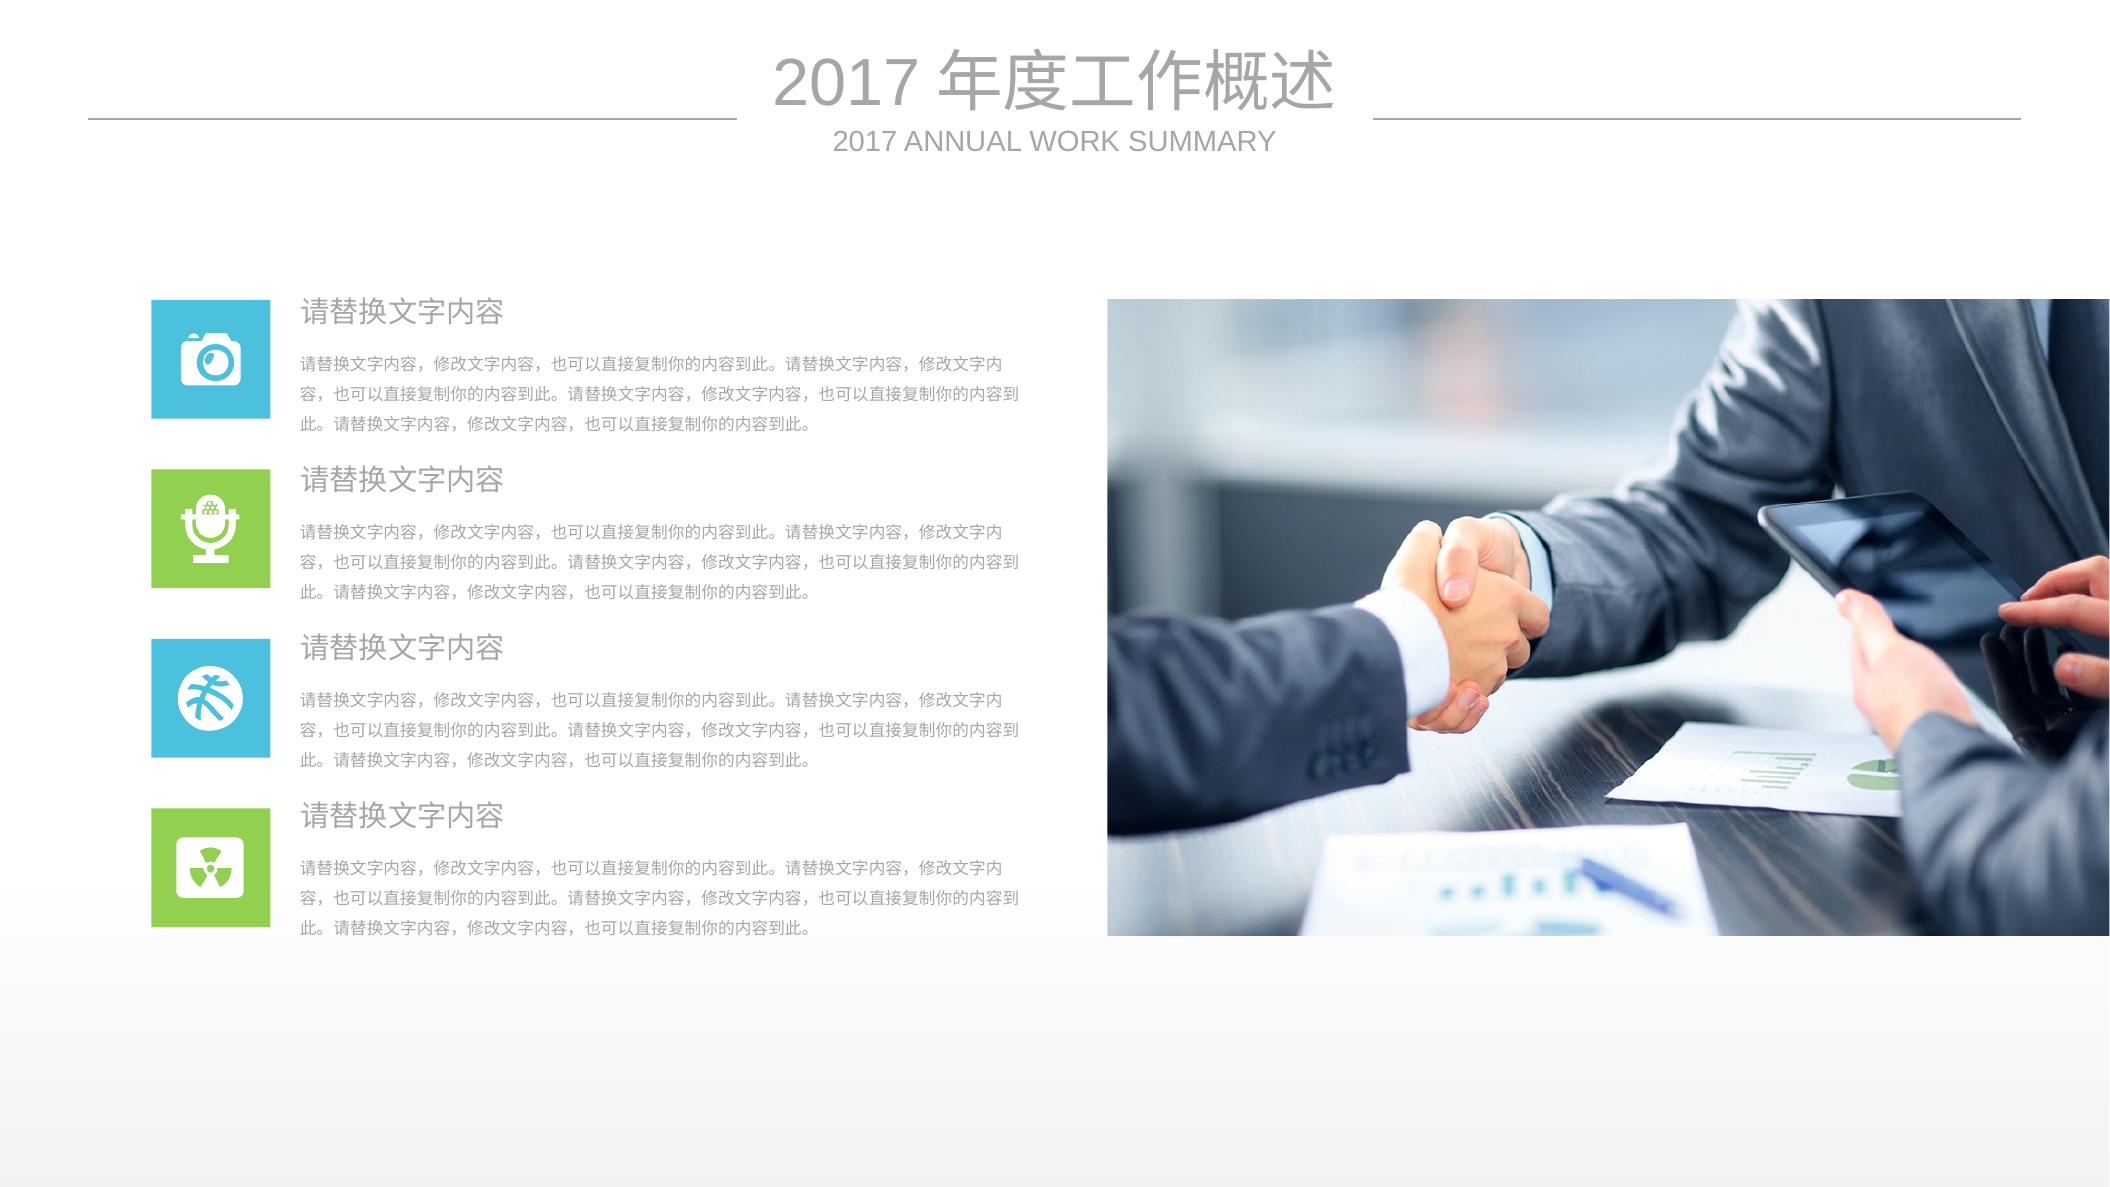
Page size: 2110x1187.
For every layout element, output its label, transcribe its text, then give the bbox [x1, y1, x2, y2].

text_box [299, 461, 1024, 600]
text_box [299, 293, 1024, 435]
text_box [151, 808, 271, 928]
text_box [1106, 299, 2110, 936]
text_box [151, 638, 271, 758]
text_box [299, 796, 1024, 936]
text_box 2017年度工作概述 [730, 38, 1379, 119]
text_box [151, 299, 271, 419]
text_box 2017 ANNUAL WORK SUMMARY [824, 122, 1285, 158]
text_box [299, 628, 1024, 768]
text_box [151, 469, 271, 589]
